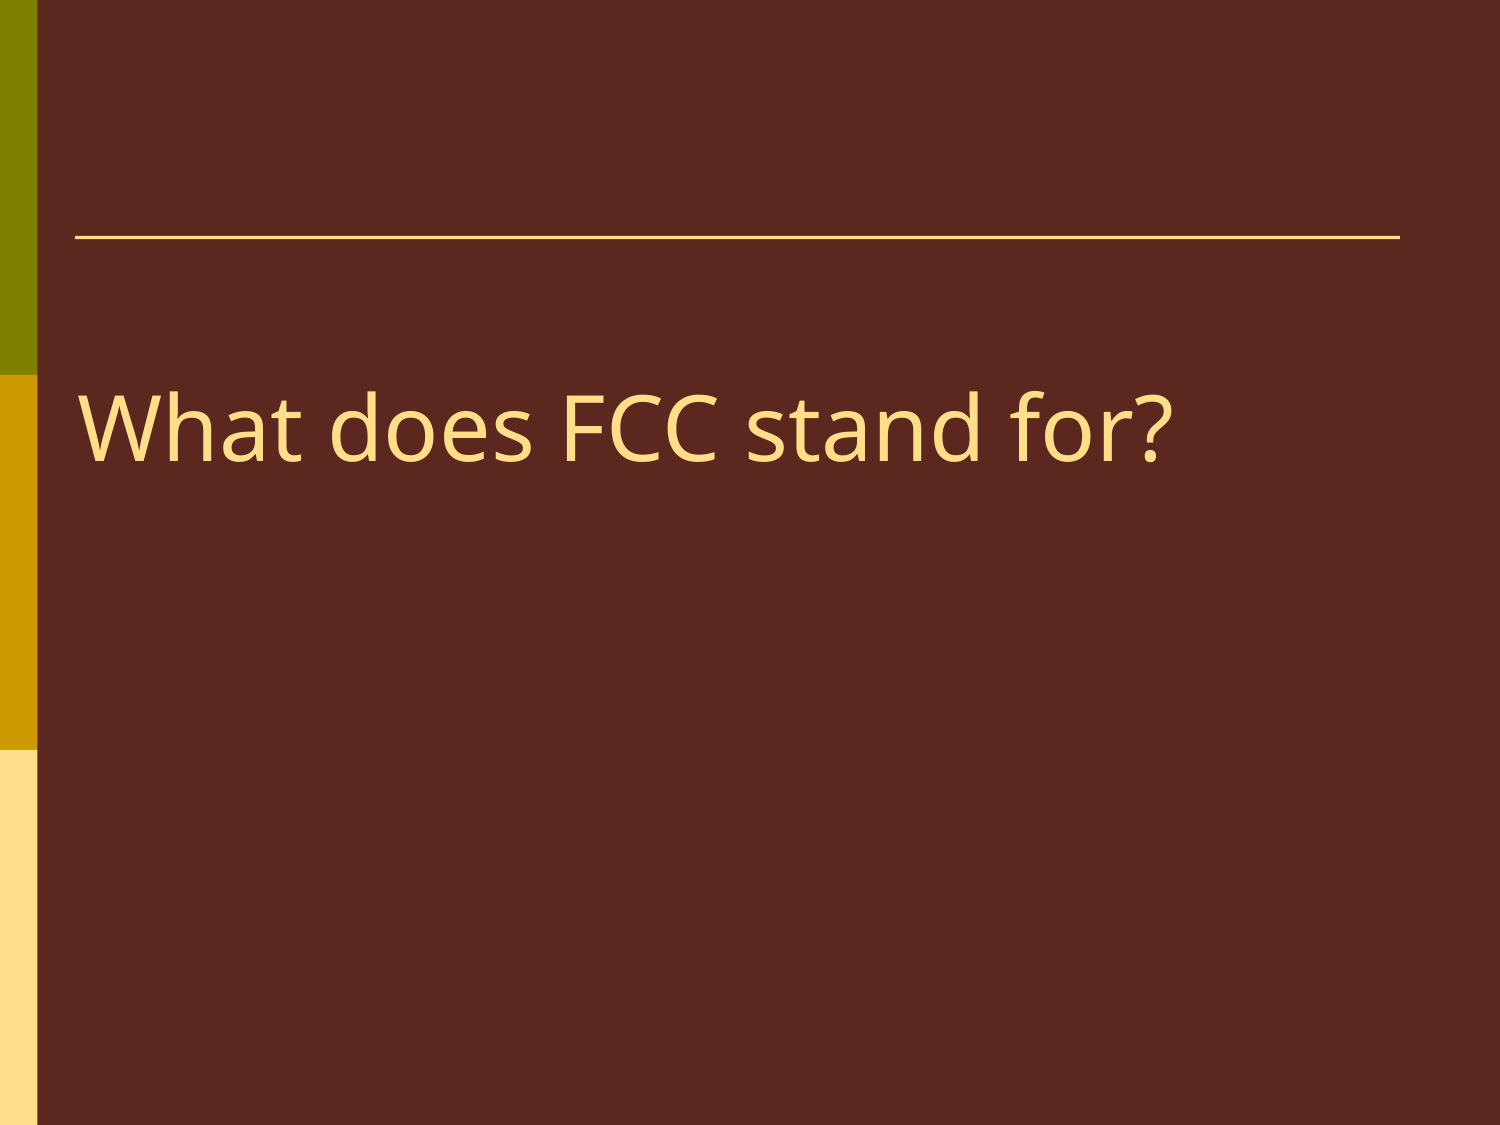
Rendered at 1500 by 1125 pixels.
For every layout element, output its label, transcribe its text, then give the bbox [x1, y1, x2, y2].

title What does FCC stand for? [62, 299, 1413, 488]
